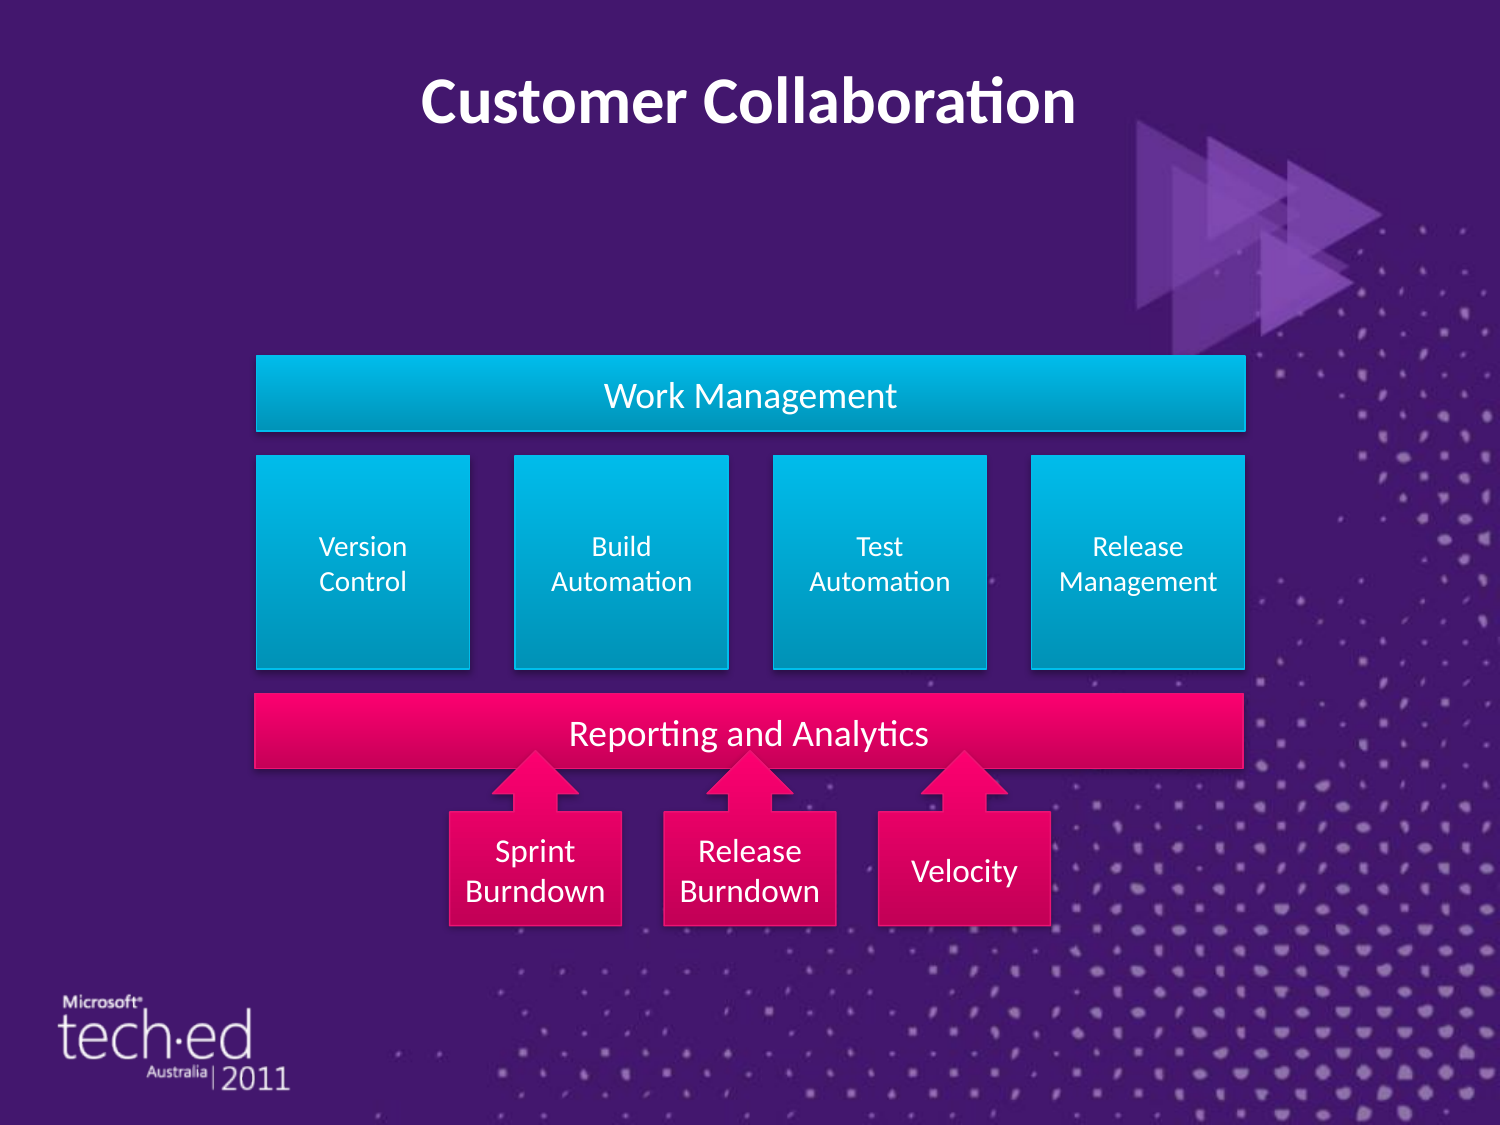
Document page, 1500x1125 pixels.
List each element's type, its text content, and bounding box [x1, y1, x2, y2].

text_box Build Automation [514, 455, 729, 670]
text_box Customer Collaboration [406, 49, 1093, 145]
text_box Version Control [256, 455, 470, 670]
text_box Test Automation [773, 455, 987, 670]
text_box Reporting and Analytics [254, 693, 1244, 769]
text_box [449, 750, 1051, 926]
picture [0, 0, 1500, 1125]
text_box Work Management [256, 355, 1246, 432]
text_box Release Management [1031, 455, 1245, 670]
